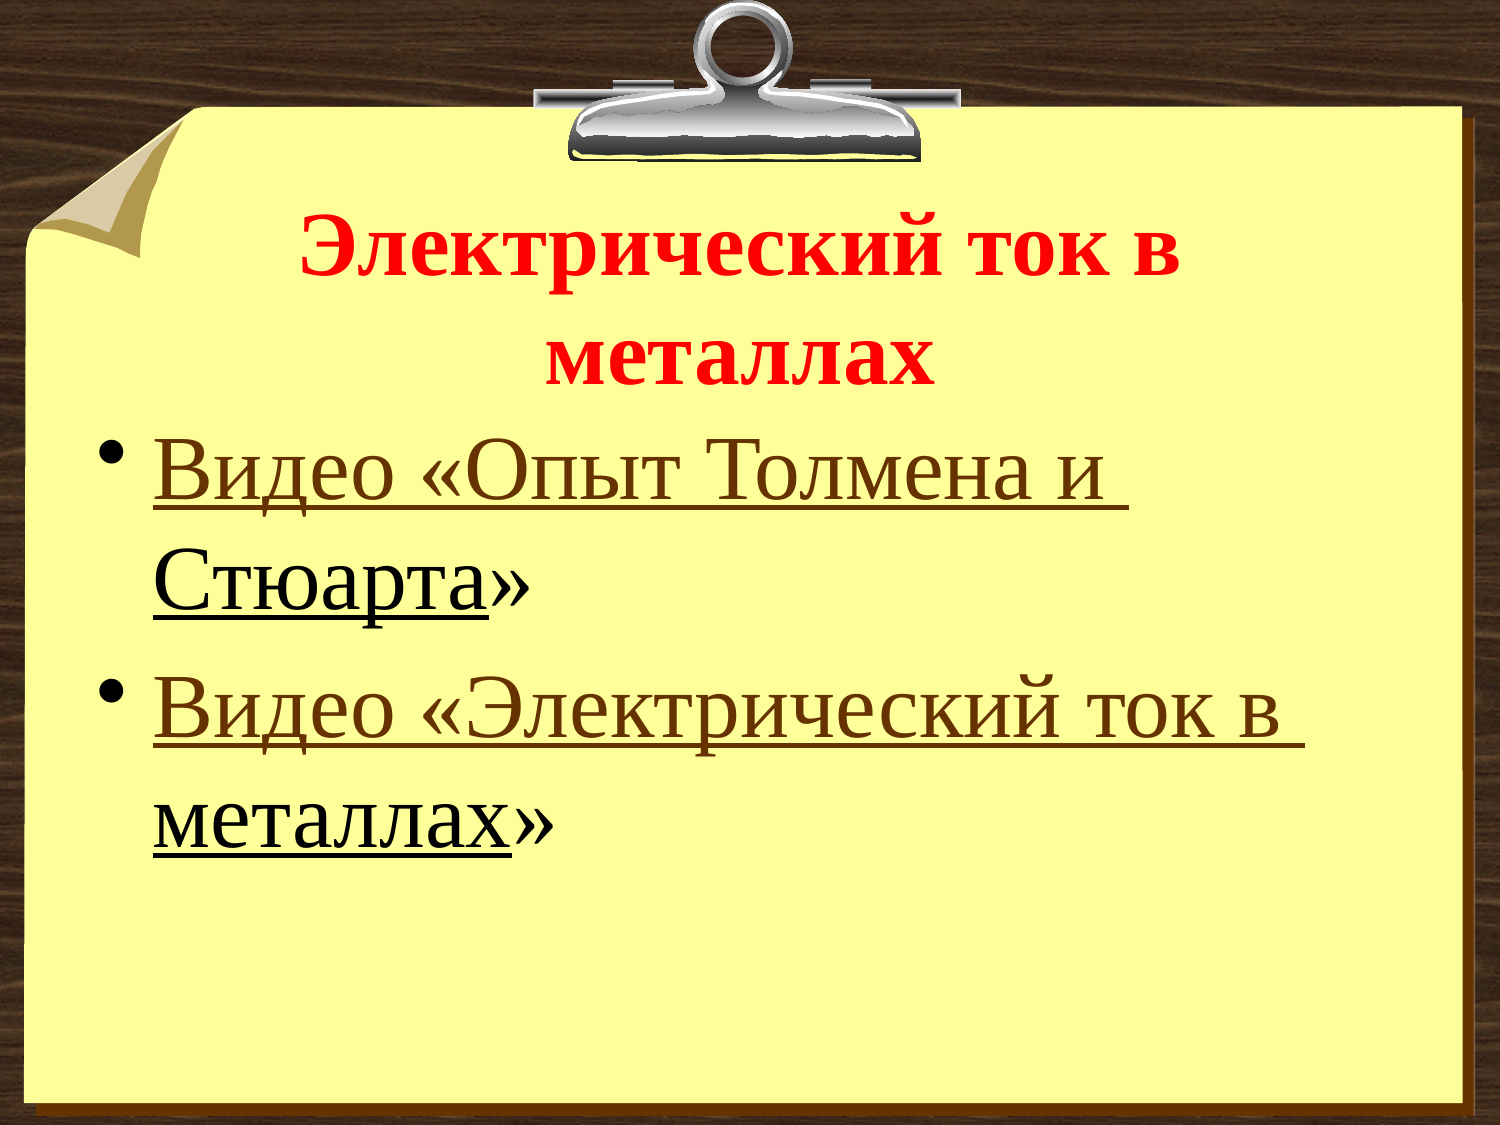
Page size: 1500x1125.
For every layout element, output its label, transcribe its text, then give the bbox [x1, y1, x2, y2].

picture [0, 0, 1500, 1125]
title Электрический ток в металлах [77, 199, 1403, 388]
list Видео «Опыт Толмена и Стюарта» Видео «Электрический ток в металлах» [80, 400, 1405, 976]
picture [710, 15, 775, 78]
